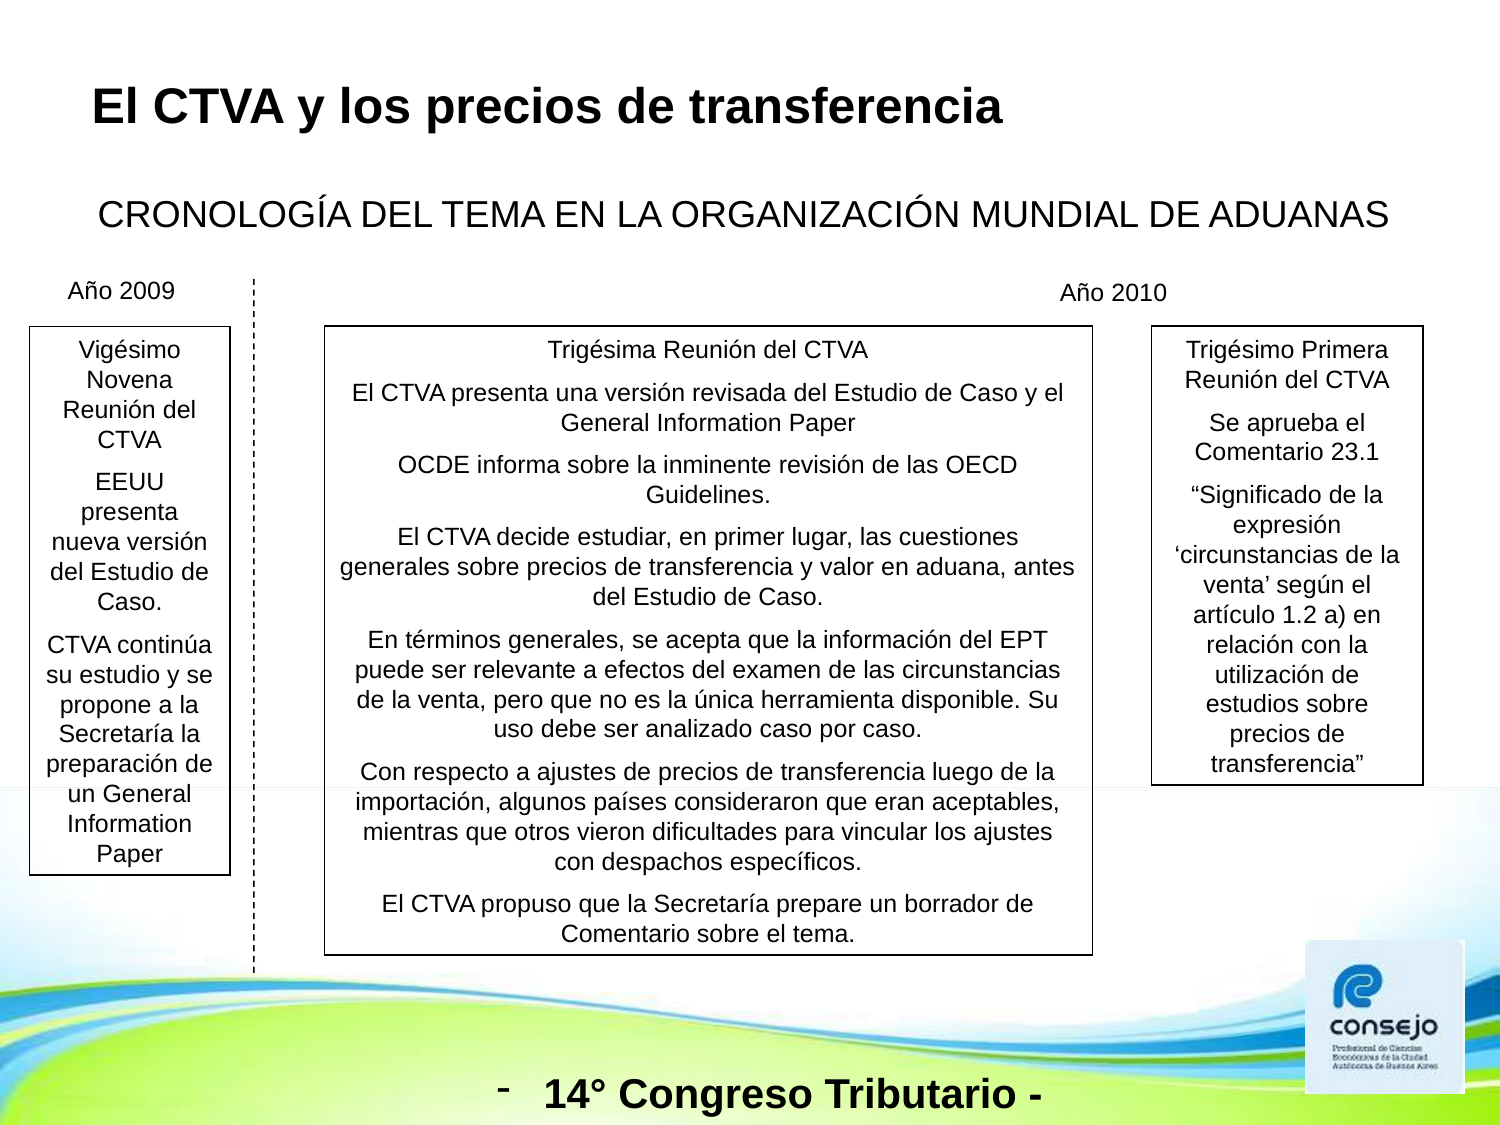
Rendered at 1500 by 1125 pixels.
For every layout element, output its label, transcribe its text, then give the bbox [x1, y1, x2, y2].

text_box El CTVA y los precios de transferencia [76, 66, 1400, 142]
text_box Trigésima Reunión del CTVA El CTVA presenta una versión revisada del Estudio de Caso y el General Information Paper OCDE informa sobre la inminente revisión de las OECD Guidelines. El CTVA decide estudiar, en primer lugar, las cuestiones generales sobre precios de transferencia y valor en aduana, antes del Estudio de Caso. En términos generales, se acepta que la información del EPT puede ser relevante a efectos del examen de las circunstancias de la venta, pero que no es la única herramienta disponible. Su uso debe ser analizado caso por caso. Con respecto a ajustes de precios de transferencia luego de la importación, algunos países consideraron que eran aceptables, mientras que otros vieron dificultades para vincular los ajustes con despachos específicos. El CTVA propuso que la Secretaría prepare un borrador de Comentario sobre el tema. [324, 326, 1093, 785]
text_box Trigésimo Primera Reunión del CTVA Se aprueba el Comentario 23.1 “Significado de la expresión ‘circunstancias de la venta’ según el artículo 1.2 a) en relación con la utilización de estudios sobre precios de transferencia” [1151, 326, 1424, 785]
text_box Año 2010 [1045, 269, 1183, 314]
text_box Vigésimo Novena Reunión del CTVA EEUU presenta nueva versión del Estudio de Caso. CTVA continúa su estudio y se propone a la Secretaría la preparación de un General Information Paper [29, 326, 231, 785]
picture [0, 786, 1500, 1125]
text_box Año 2009 [52, 267, 191, 312]
text_box CRONOLOGÍA DEL TEMA EN LA ORGANIZACIÓN MUNDIAL DE ADUANAS [53, 183, 1436, 243]
